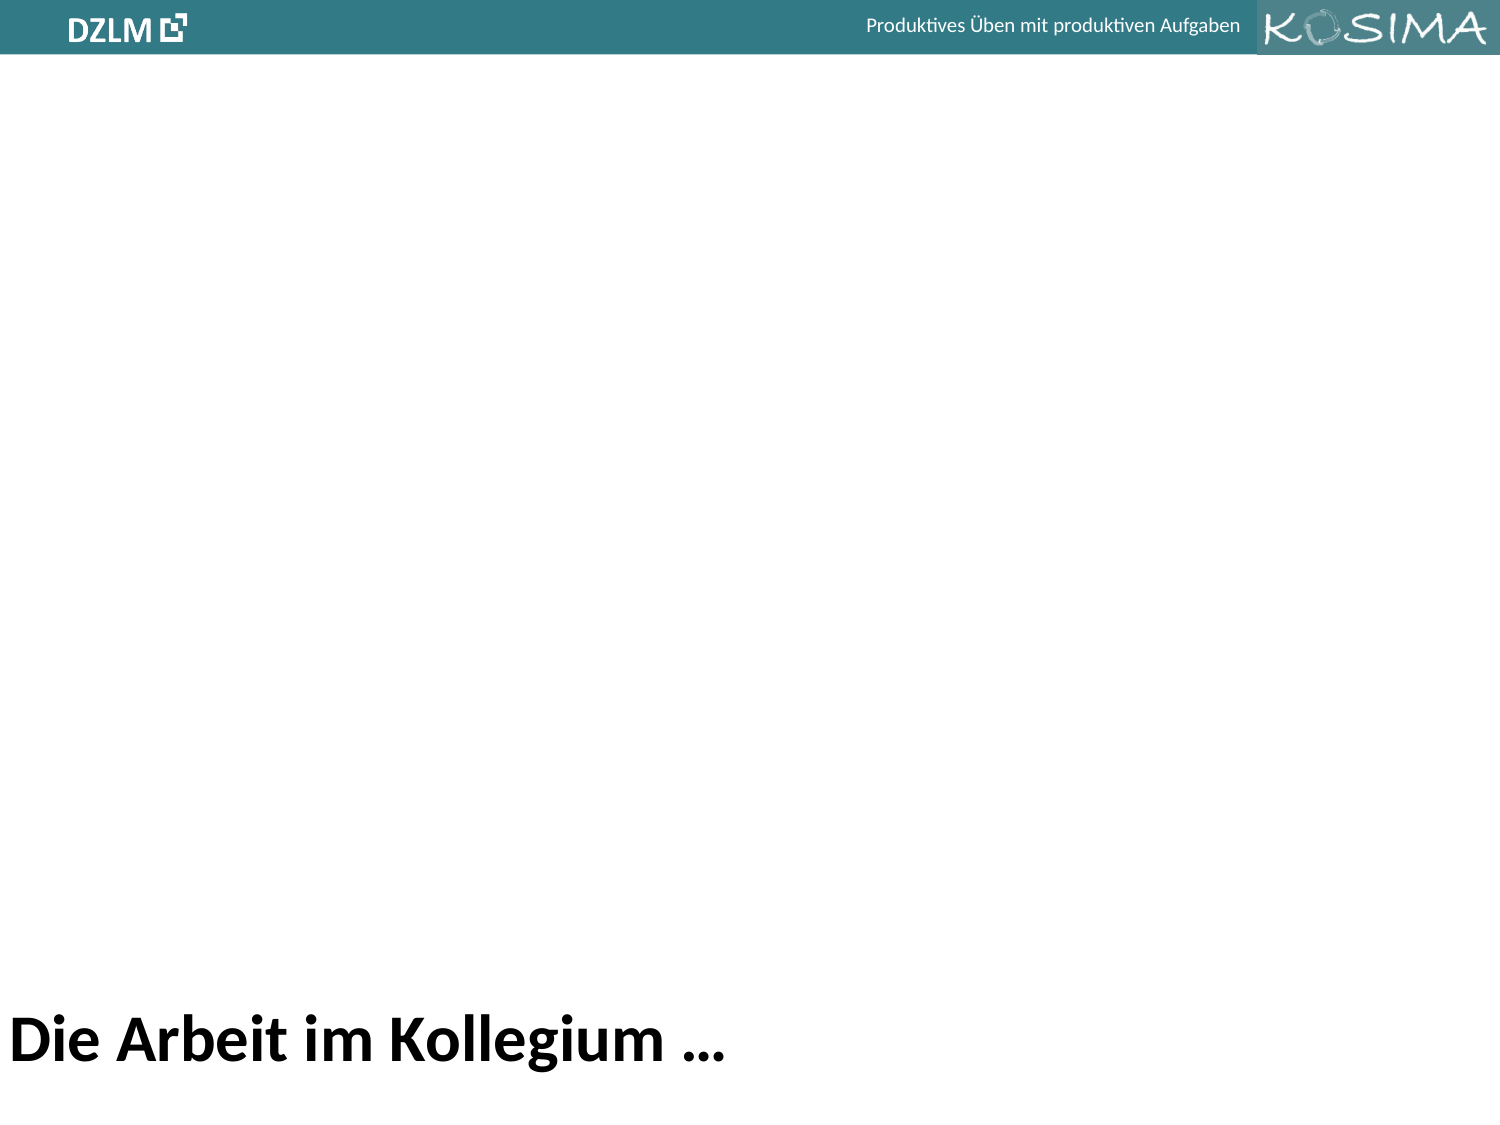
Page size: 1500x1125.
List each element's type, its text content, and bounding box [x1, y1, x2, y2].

text_box Die Arbeit im Kollegium … [0, 987, 1496, 1083]
